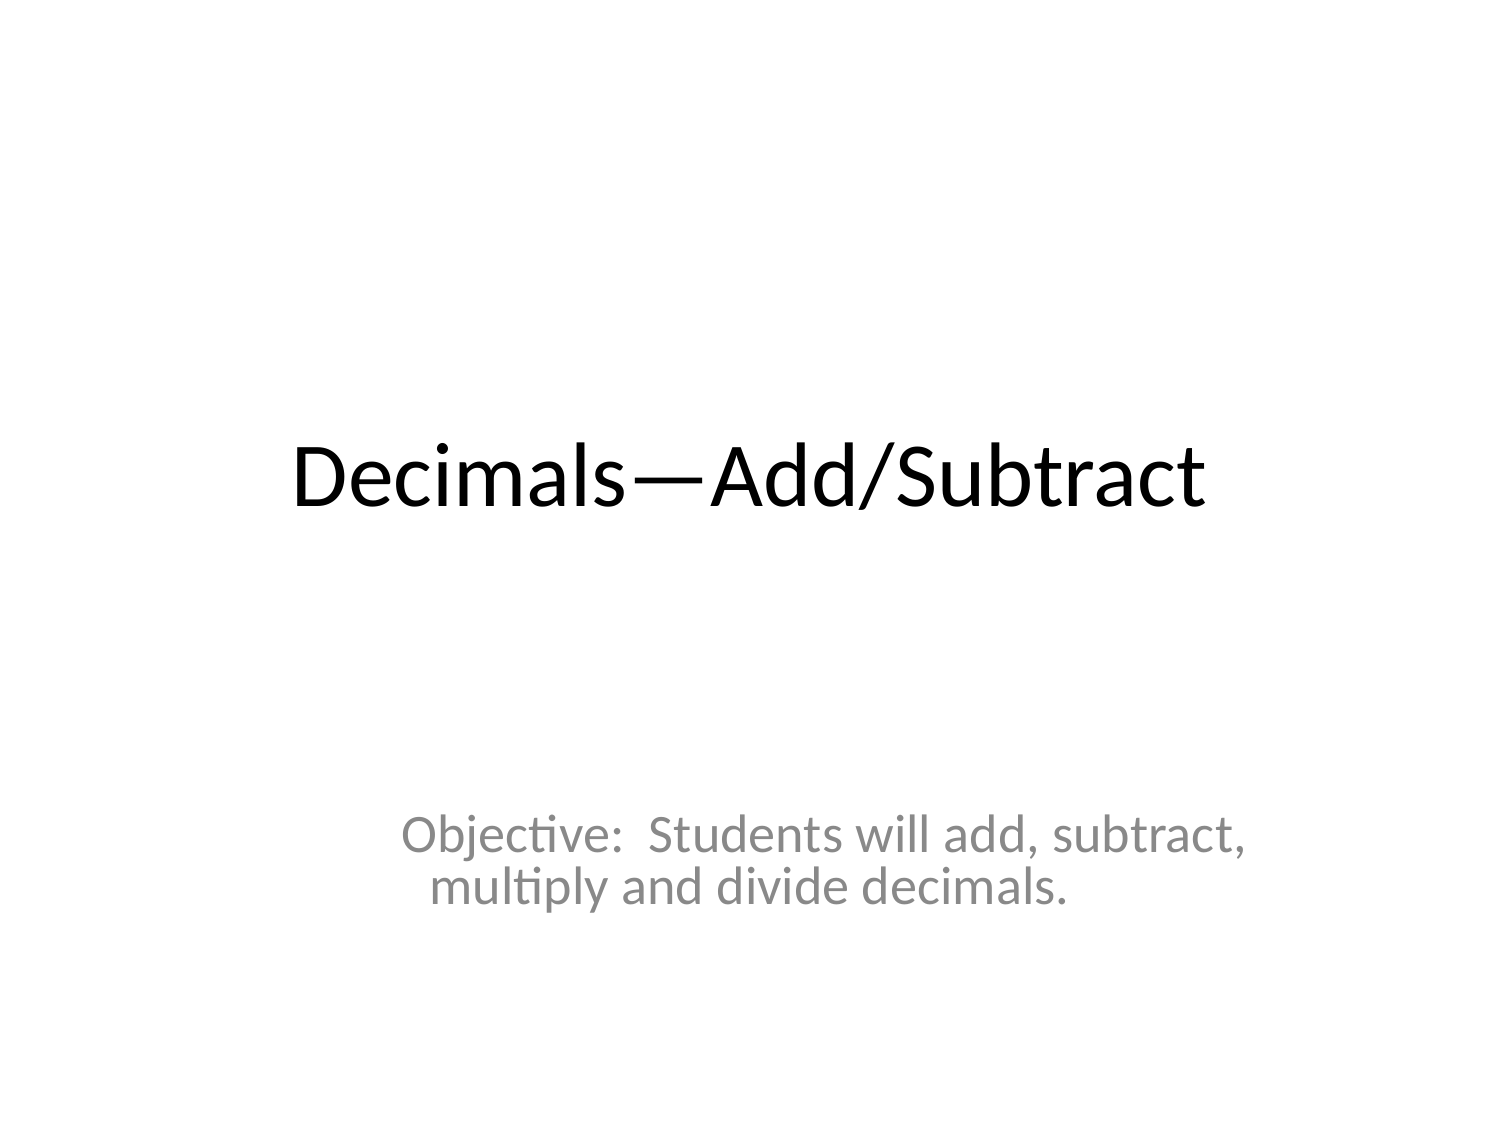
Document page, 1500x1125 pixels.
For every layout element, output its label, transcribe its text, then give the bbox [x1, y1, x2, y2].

title Decimals—Add/Subtract [112, 349, 1388, 591]
subtitle Objective: Students will add, subtract, multiply and divide decimals. [224, 637, 1276, 926]
